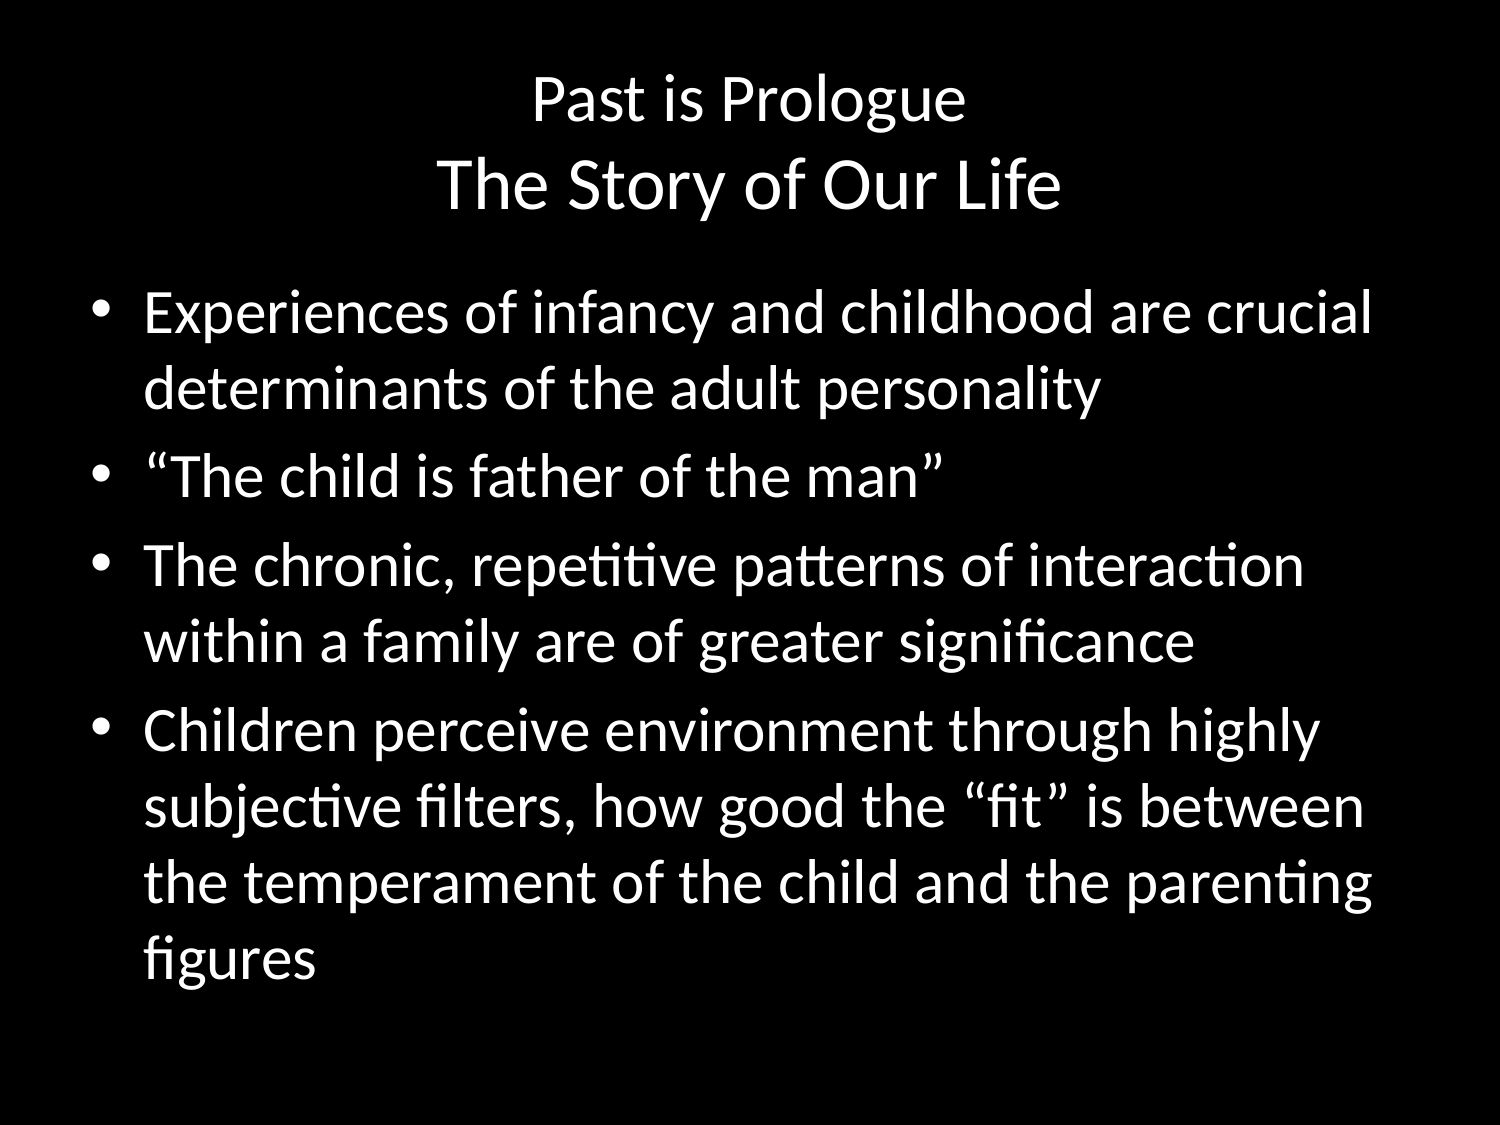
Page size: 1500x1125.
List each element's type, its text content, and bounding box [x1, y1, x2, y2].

title Past is Prologue The Story of Our Life [75, 45, 1425, 233]
list Experiences of infancy and childhood are crucial determinants of the adult personality “The child is father of the man” The chronic, repetitive patterns of interaction within a family are of greater significance Children perceive environment through highly subjective filters, how good the “fit” is between the temperament of the child and the parenting figures [75, 262, 1425, 1005]
